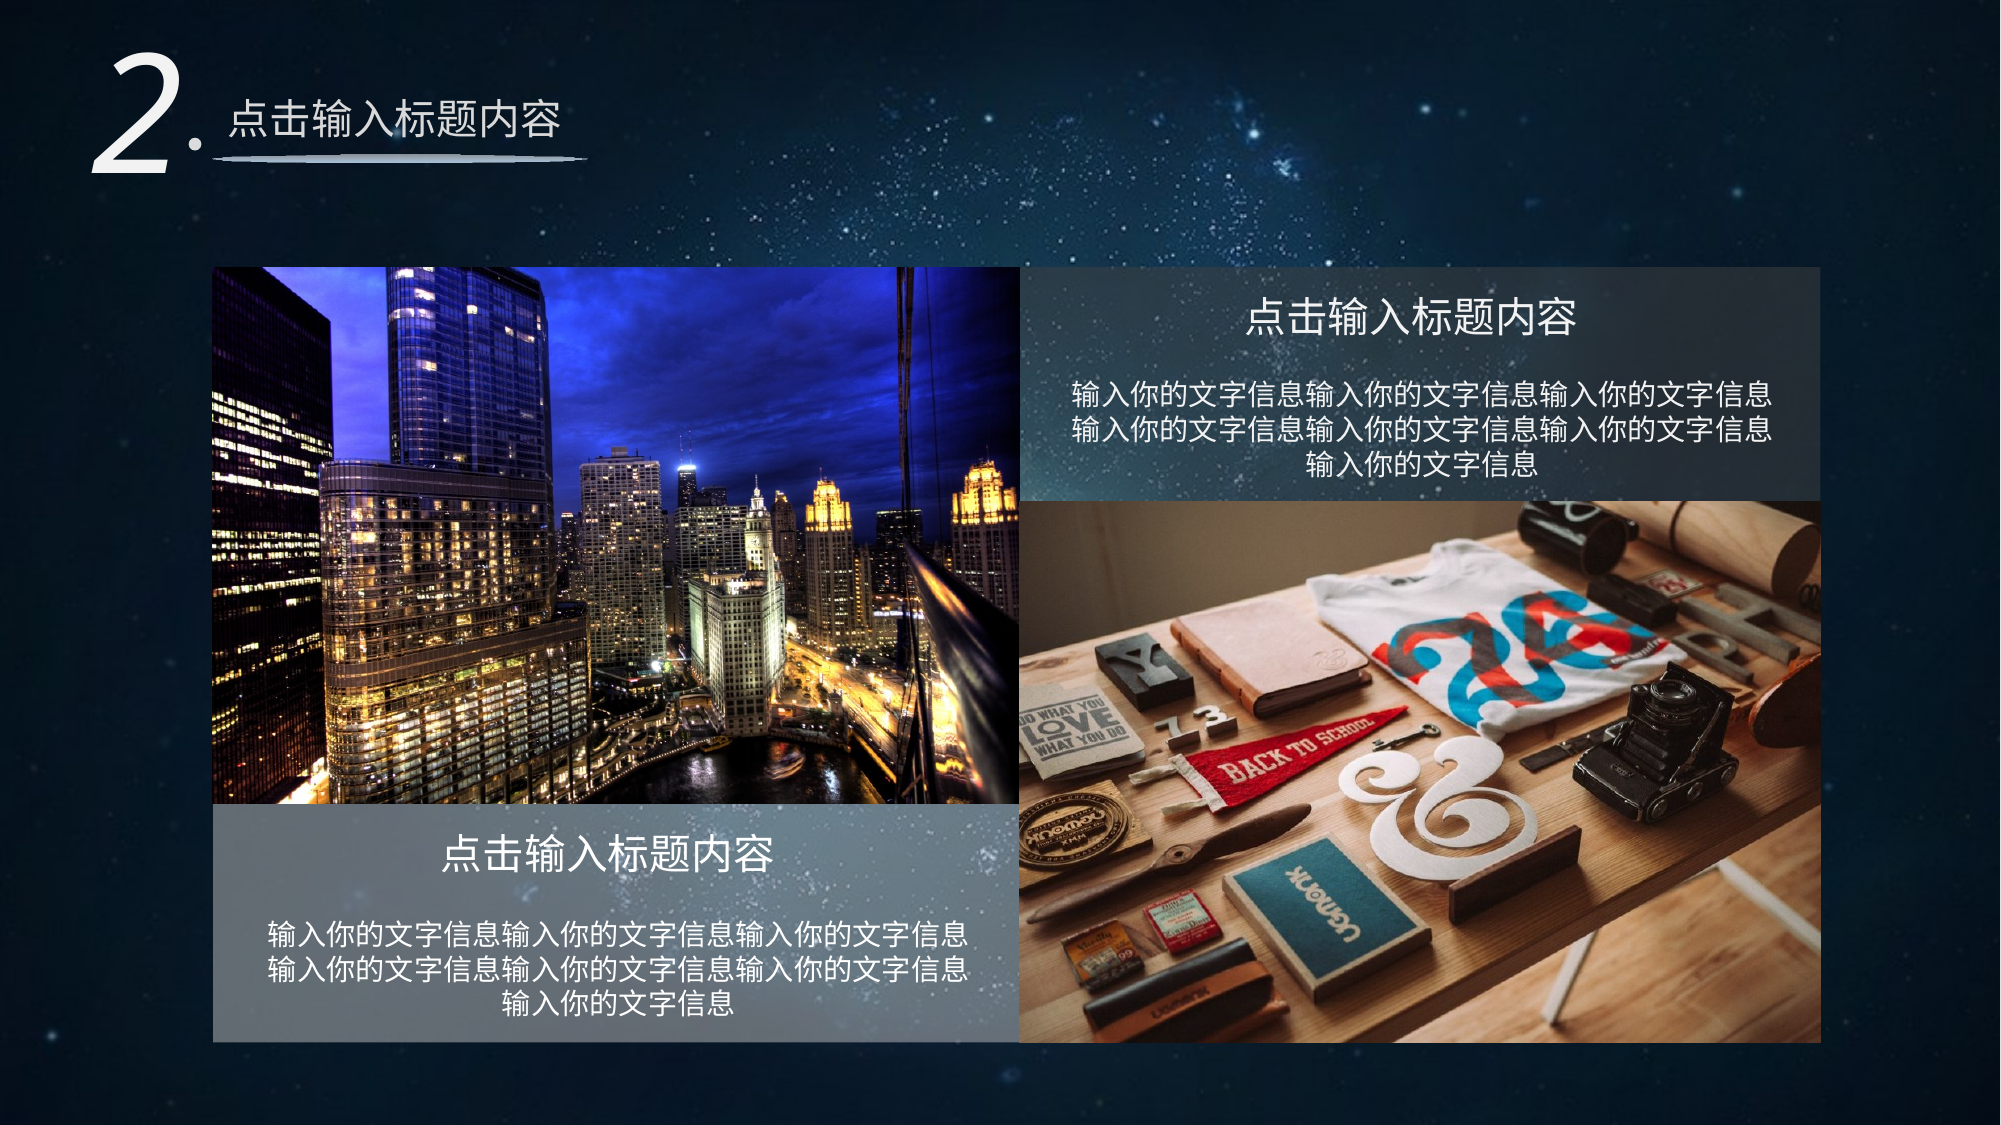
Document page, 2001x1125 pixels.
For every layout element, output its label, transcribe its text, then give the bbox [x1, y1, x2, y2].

text_box [212, 804, 1019, 1043]
text_box 点击输入标题内容 [1229, 283, 1594, 349]
text_box [199, 137, 203, 151]
text_box 2 [76, 0, 199, 215]
text_box [1019, 266, 1822, 503]
text_box 输入你的文字信息输入你的文字信息输入你的文字信息输入你的文字信息输入你的文字信息输入你的文字信息输入你的文字信息 [1054, 368, 1792, 489]
text_box 点击输入标题内容 [425, 820, 790, 886]
picture [0, 0, 2001, 1125]
text_box 点击输入标题内容 [212, 85, 577, 151]
text_box [209, 153, 591, 164]
text_box 输入你的文字信息输入你的文字信息输入你的文字信息输入你的文字信息输入你的文字信息输入你的文字信息输入你的文字信息 [250, 908, 988, 1029]
